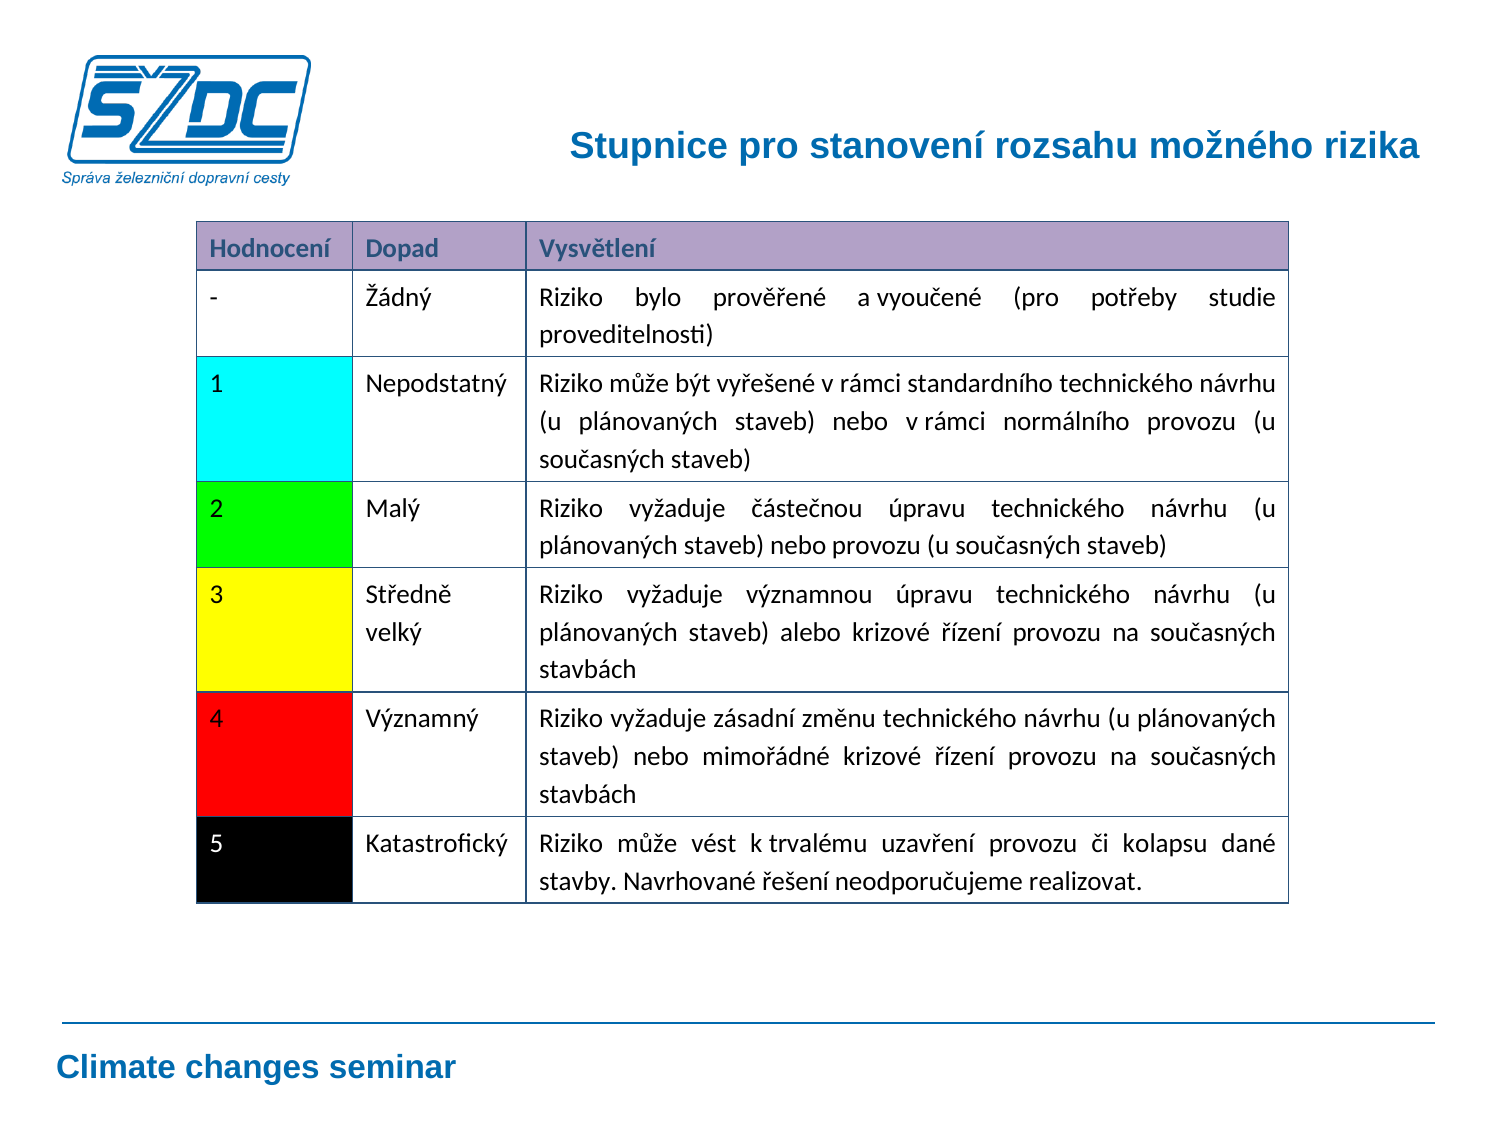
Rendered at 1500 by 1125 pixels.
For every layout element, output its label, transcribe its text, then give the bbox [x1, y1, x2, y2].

list Stupnice pro stanovení rozsahu možného rizika [395, 113, 1436, 197]
picture [62, 55, 311, 186]
list Climate changes seminar [41, 1038, 691, 1098]
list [182, 220, 1393, 947]
